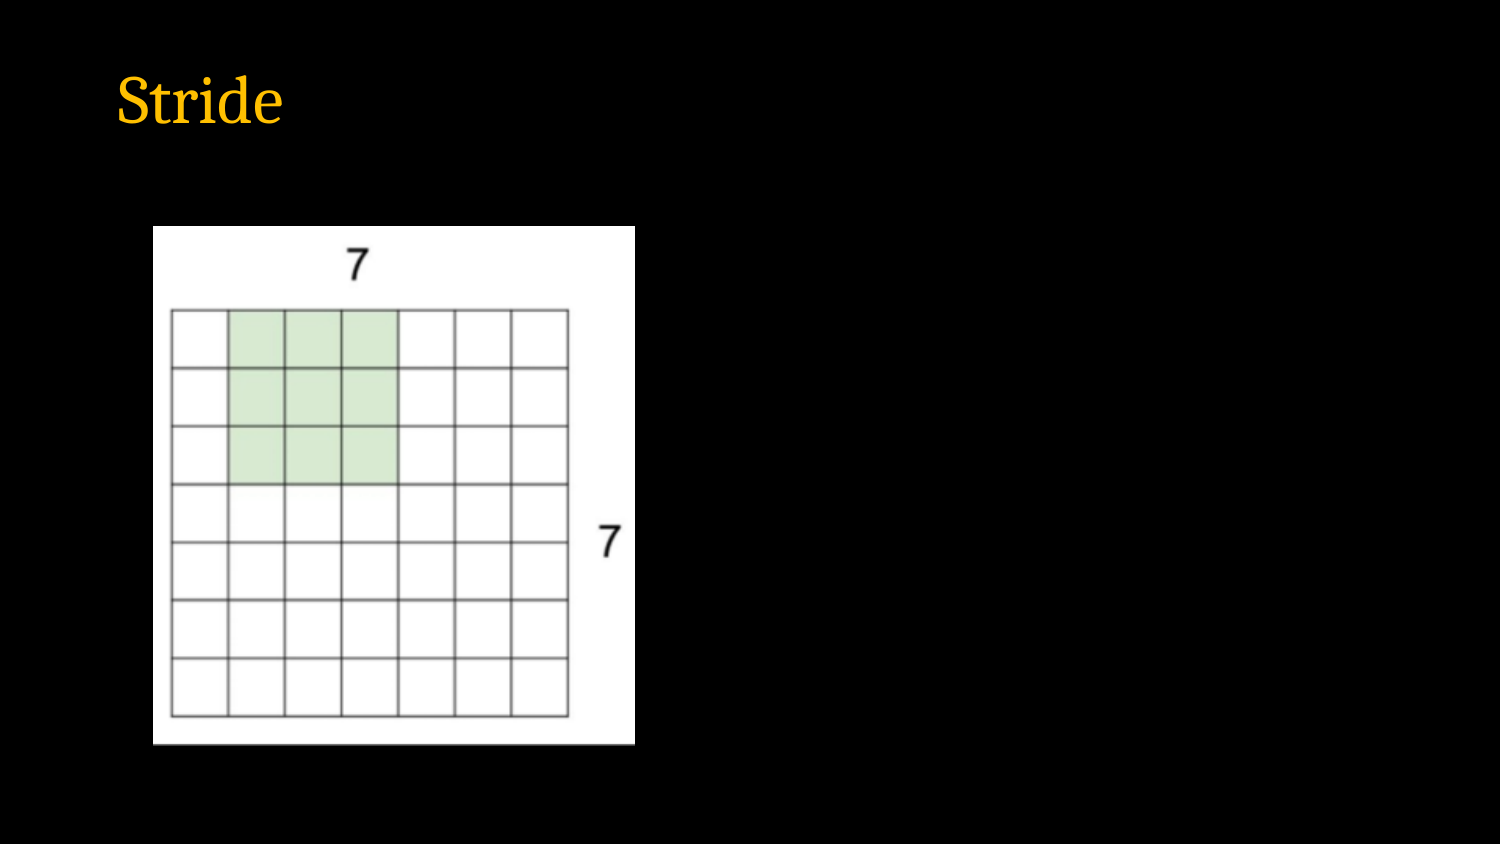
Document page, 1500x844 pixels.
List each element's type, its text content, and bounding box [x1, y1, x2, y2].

title Stride [103, 44, 1397, 159]
picture [152, 226, 635, 746]
